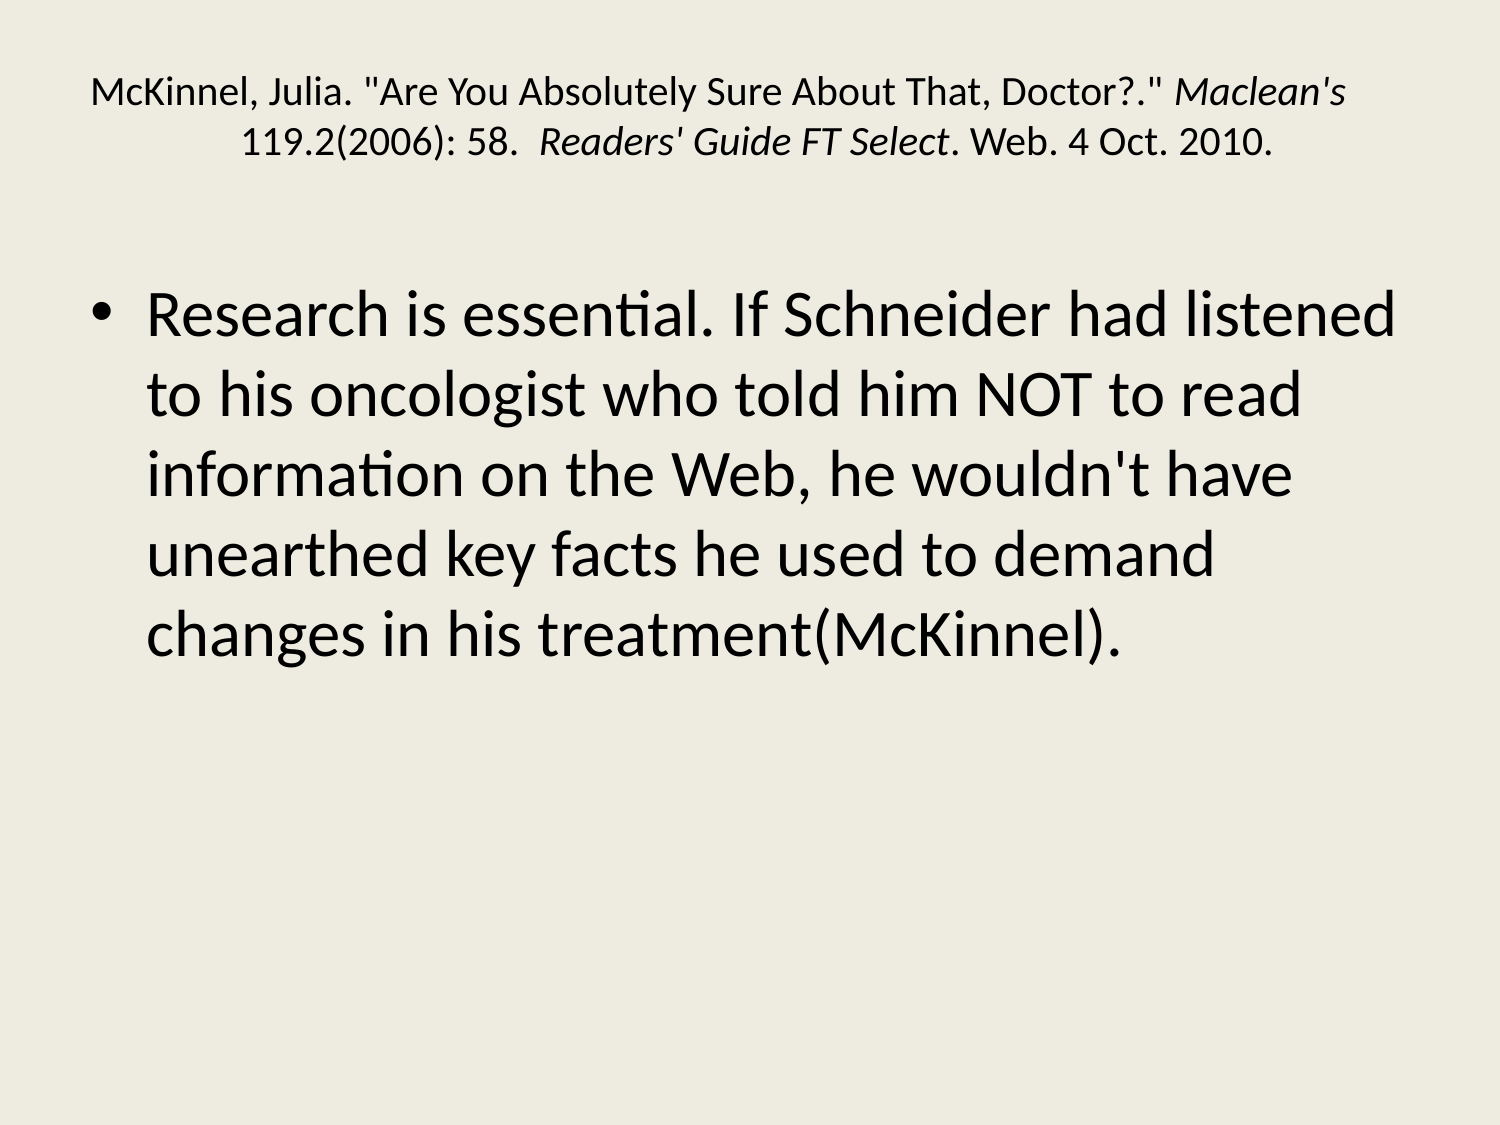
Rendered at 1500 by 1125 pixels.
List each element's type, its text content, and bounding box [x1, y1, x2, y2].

list Research is essential. If Schneider had listened to his oncologist who told him NOT to read information on the Web, he wouldn't have unearthed key facts he used to demand changes in his treatment(McKinnel). [75, 262, 1425, 1005]
title McKinnel, Julia. "Are You Absolutely Sure About That, Doctor?." Maclean's 119.2(2006): 58. Readers' Guide FT Select. Web. 4 Oct. 2010. [75, 45, 1425, 233]
